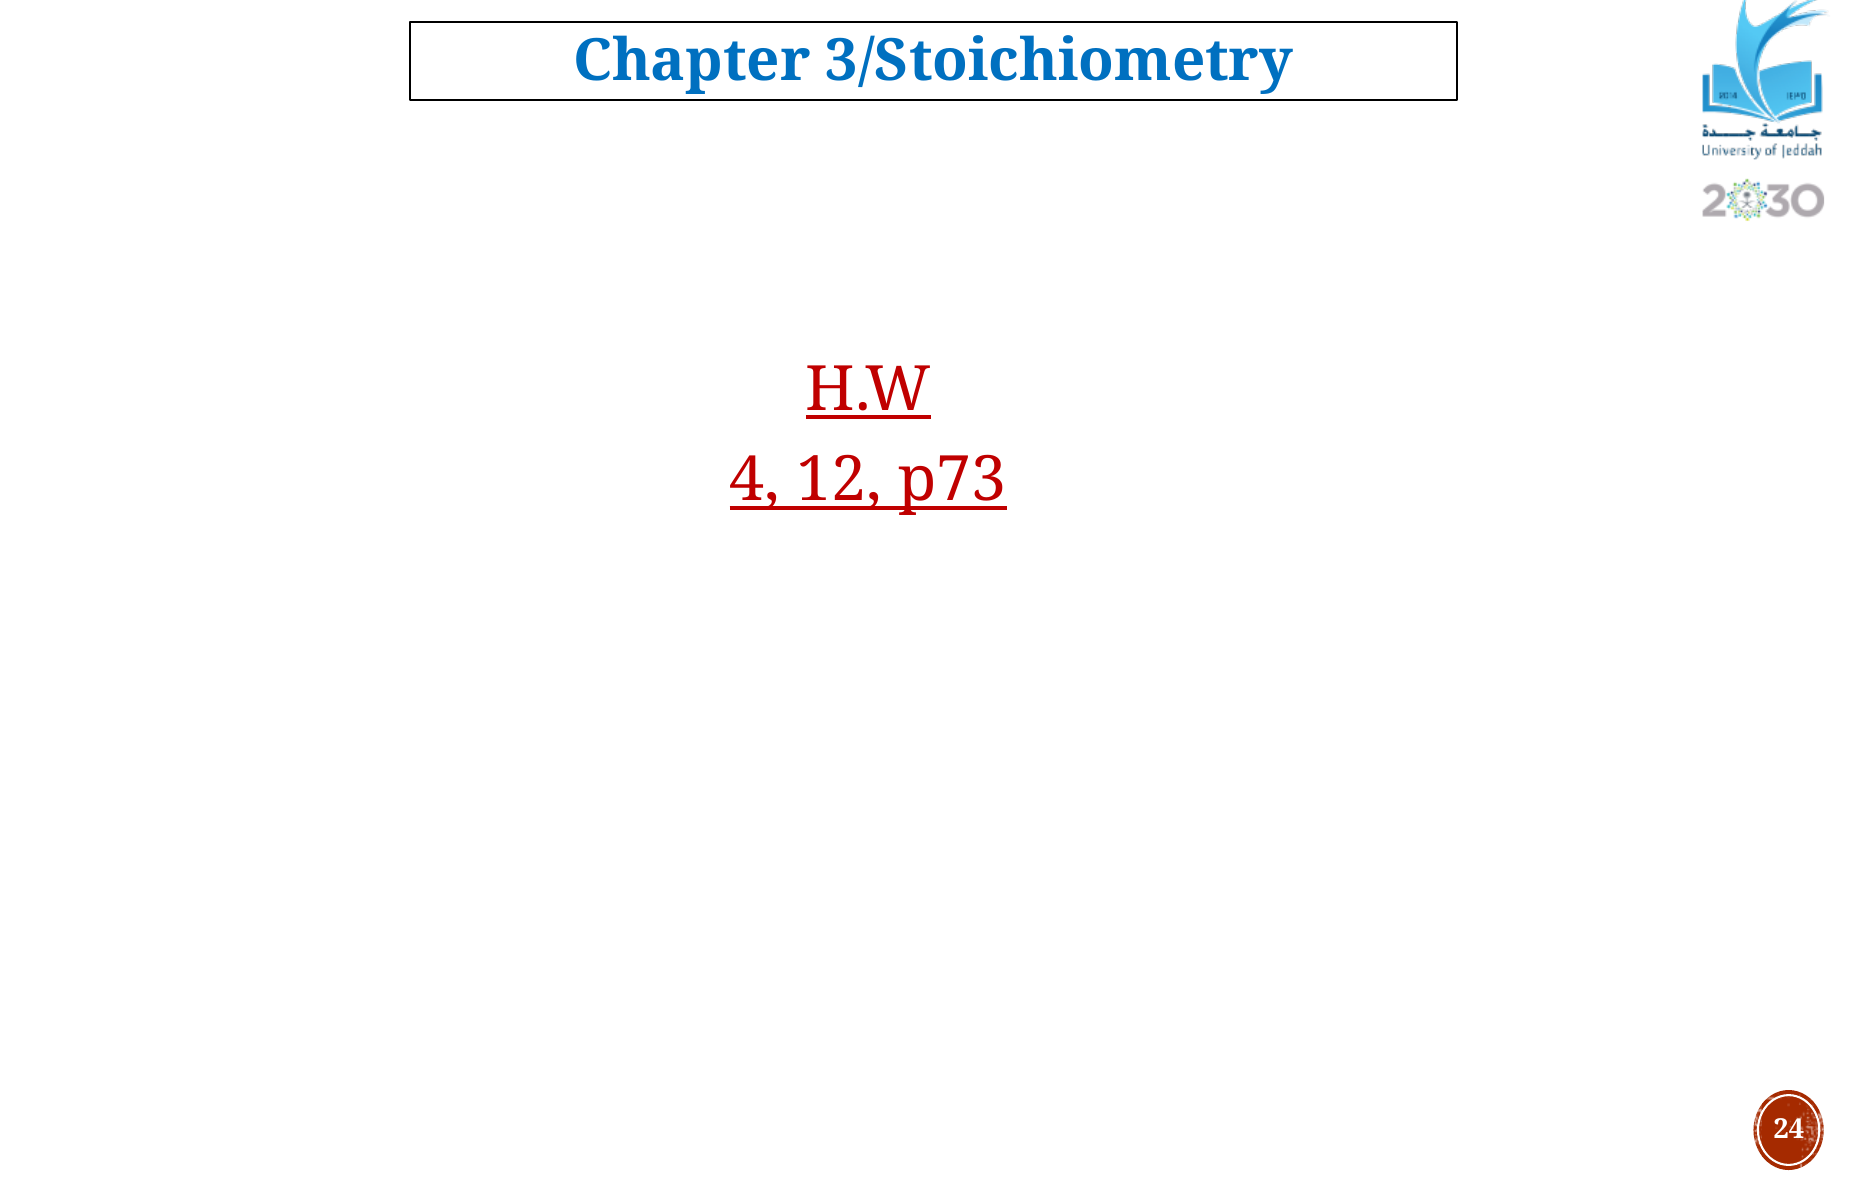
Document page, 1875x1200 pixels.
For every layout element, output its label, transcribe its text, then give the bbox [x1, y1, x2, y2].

slide_number 24 [1739, 1097, 1838, 1162]
picture [1681, 0, 1846, 227]
list H.W 4, 12, p73 [257, 348, 1480, 740]
text_box Chapter 3/Stoichiometry [409, 21, 1458, 101]
